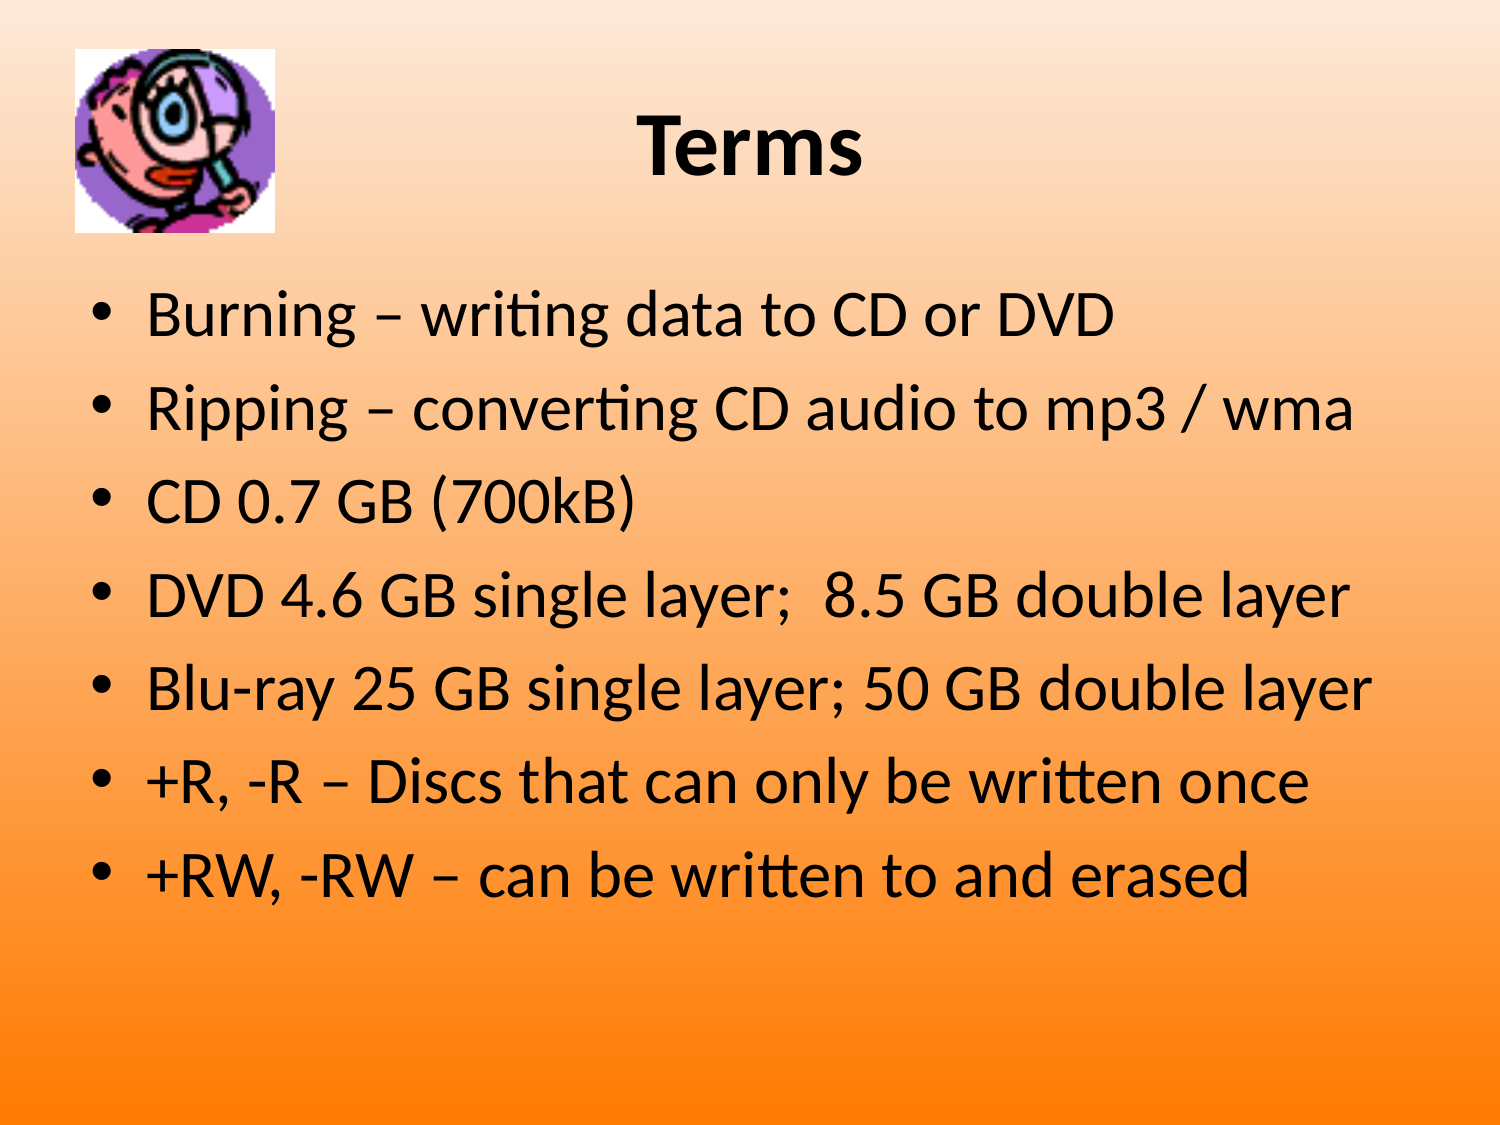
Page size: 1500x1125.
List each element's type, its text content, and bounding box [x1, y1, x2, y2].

title Terms [75, 45, 1425, 233]
picture [74, 49, 276, 233]
list Burning – writing data to CD or DVD Ripping – converting CD audio to mp3 / wma CD 0.7 GB (700kB) DVD 4.6 GB single layer; 8.5 GB double layer Blu-ray 25 GB single layer; 50 GB double layer +R, -R – Discs that can only be written once +RW, -RW – can be written to and erased [75, 262, 1425, 1005]
